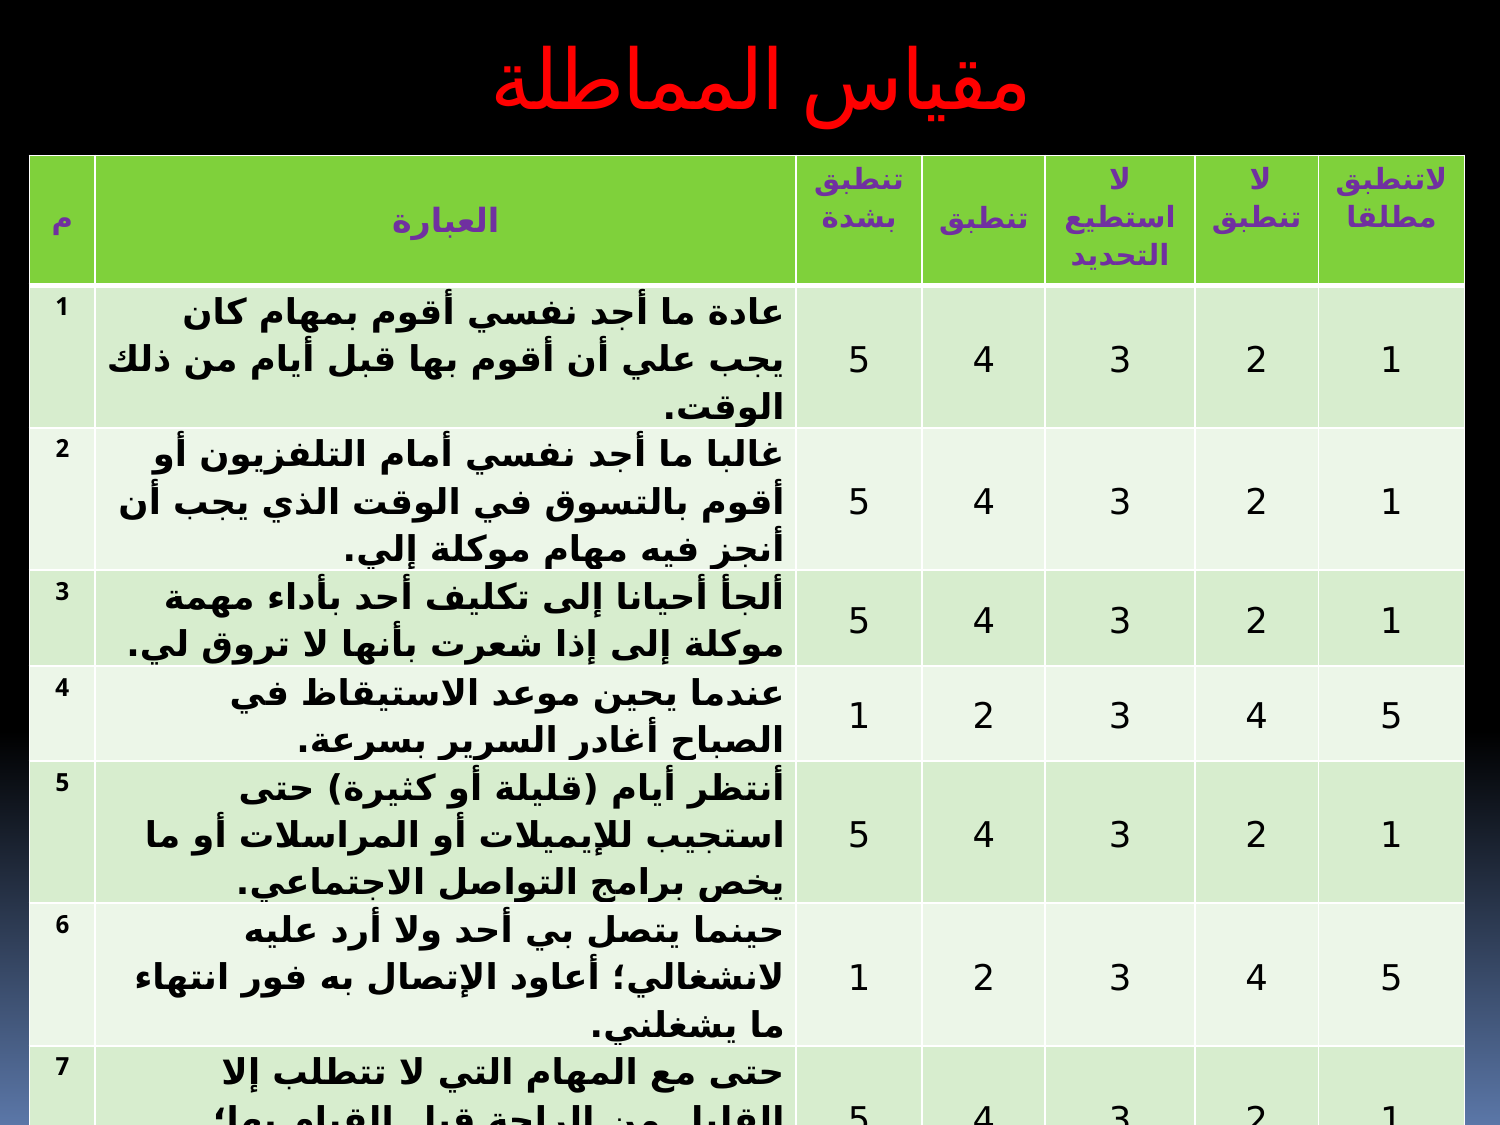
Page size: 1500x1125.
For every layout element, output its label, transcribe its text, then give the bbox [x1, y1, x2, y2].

table_cell 1 [797, 904, 921, 1045]
table_cell 2 [923, 904, 1044, 1045]
table_cell 5 [797, 429, 921, 569]
table_header لاتنطبق مطلقا [1319, 156, 1464, 283]
table_cell 5 [797, 762, 921, 902]
table_cell 2 [30, 429, 94, 569]
table_cell 1 [1319, 429, 1464, 569]
table_cell 3 [1046, 429, 1194, 569]
table_cell 3 [1046, 571, 1194, 665]
table_header تنطبق بشدة [797, 156, 921, 283]
table_cell 2 [1196, 429, 1318, 569]
table_cell عادة ما أجد نفسي أقوم بمهام كان يجب علي أن أقوم بها قبل أيام من ذلك الوقت. [96, 288, 795, 427]
table_cell 5 [797, 1047, 921, 1125]
table_cell 2 [923, 667, 1044, 760]
table_cell حتى مع المهام التي لا تتطلب إلا القليل من الراحة قبل القيام بها؛ أجدني أؤجلها لعدة أيام. [96, 1047, 795, 1125]
table_cell ألجأ أحيانا إلى تكليف أحد بأداء مهمة موكلة إلى إذا شعرت بأنها لا تروق لي. [96, 571, 795, 665]
table_cell 2 [1196, 1047, 1318, 1125]
table_cell 5 [1319, 667, 1464, 760]
table_header تنطبق [923, 156, 1044, 283]
table_cell 3 [1046, 762, 1194, 902]
table_cell 3 [1046, 288, 1194, 427]
table_cell 2 [1196, 571, 1318, 665]
table_cell 3 [30, 571, 94, 665]
table_header لا تنطبق [1196, 156, 1318, 283]
table_cell حينما يتصل بي أحد ولا أرد عليه لانشغالي؛ أعاود الإتصال به فور انتهاء ما يشغلني. [96, 904, 795, 1045]
table_cell أنتظر أيام (قليلة أو كثيرة) حتى استجيب للإيميلات أو المراسلات أو ما يخص برامج التواصل الاجتماعي. [96, 762, 795, 902]
table_cell 4 [923, 1047, 1044, 1125]
table_cell عندما يحين موعد الاستيقاظ في الصباح أغادر السرير بسرعة. [96, 667, 795, 760]
table_cell 1 [1319, 288, 1464, 427]
table_cell 3 [1046, 1047, 1194, 1125]
table_cell 4 [30, 667, 94, 760]
table_cell 4 [923, 429, 1044, 569]
table_cell 1 [30, 288, 94, 427]
table_cell 4 [923, 288, 1044, 427]
table_cell 4 [1196, 667, 1318, 760]
table_cell 5 [797, 571, 921, 665]
table_cell 6 [30, 904, 94, 1045]
title مقياس المماطلة [123, 19, 1399, 102]
table_cell 4 [923, 571, 1044, 665]
table_cell 1 [1319, 762, 1464, 902]
table_cell 5 [797, 288, 921, 427]
table_cell 4 [923, 762, 1044, 902]
table_cell 2 [1196, 762, 1318, 902]
table_header م [30, 156, 94, 283]
table_header لا استطيع التحديد [1046, 156, 1194, 283]
table_cell 1 [1319, 1047, 1464, 1125]
table_cell 1 [1319, 571, 1464, 665]
table_cell 3 [1046, 667, 1194, 760]
table_cell 1 [797, 667, 921, 760]
table_cell 2 [1196, 288, 1318, 427]
table_cell 7 [30, 1047, 94, 1125]
table_cell 5 [1319, 904, 1464, 1045]
table_cell 4 [1196, 904, 1318, 1045]
table_cell غالبا ما أجد نفسي أمام التلفزيون أو أقوم بالتسوق في الوقت الذي يجب أن أنجز فيه مهام موكلة إلي. [96, 429, 795, 569]
table_cell 5 [30, 762, 94, 902]
table_cell 3 [1046, 904, 1194, 1045]
table_header العبارة [96, 156, 795, 283]
